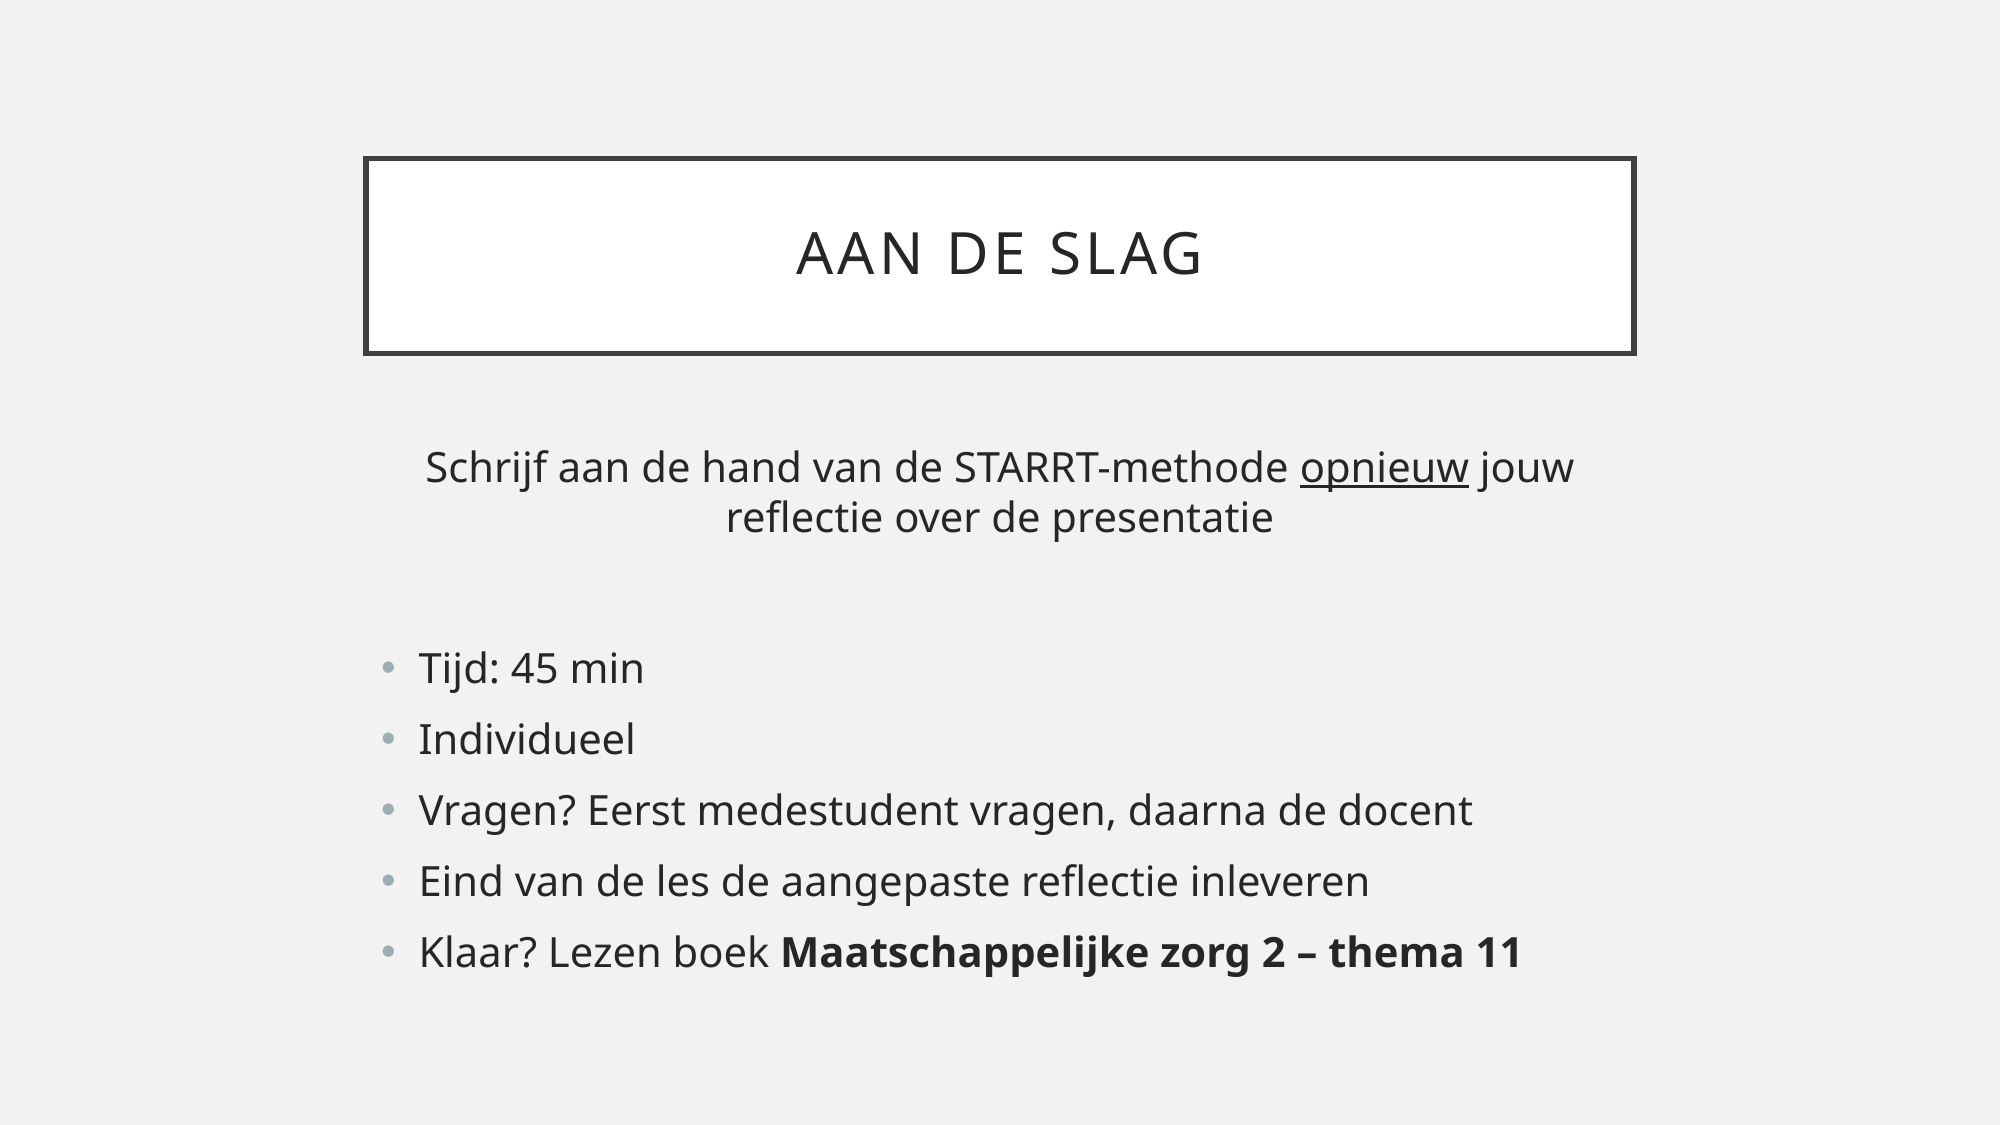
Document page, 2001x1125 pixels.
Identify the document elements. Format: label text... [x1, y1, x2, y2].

list Schrijf aan de hand van de STARRT-methode opnieuw jouw reflectie over de presentatie Tijd: 45 min Individueel Vragen? Eerst medestudent vragen, daarna de docent Eind van de les de aangepaste reflectie inleveren Klaar? Lezen boek Maatschappelijke zorg 2 – thema 11 [366, 432, 1634, 1077]
title Aan de slag [363, 156, 1637, 356]
